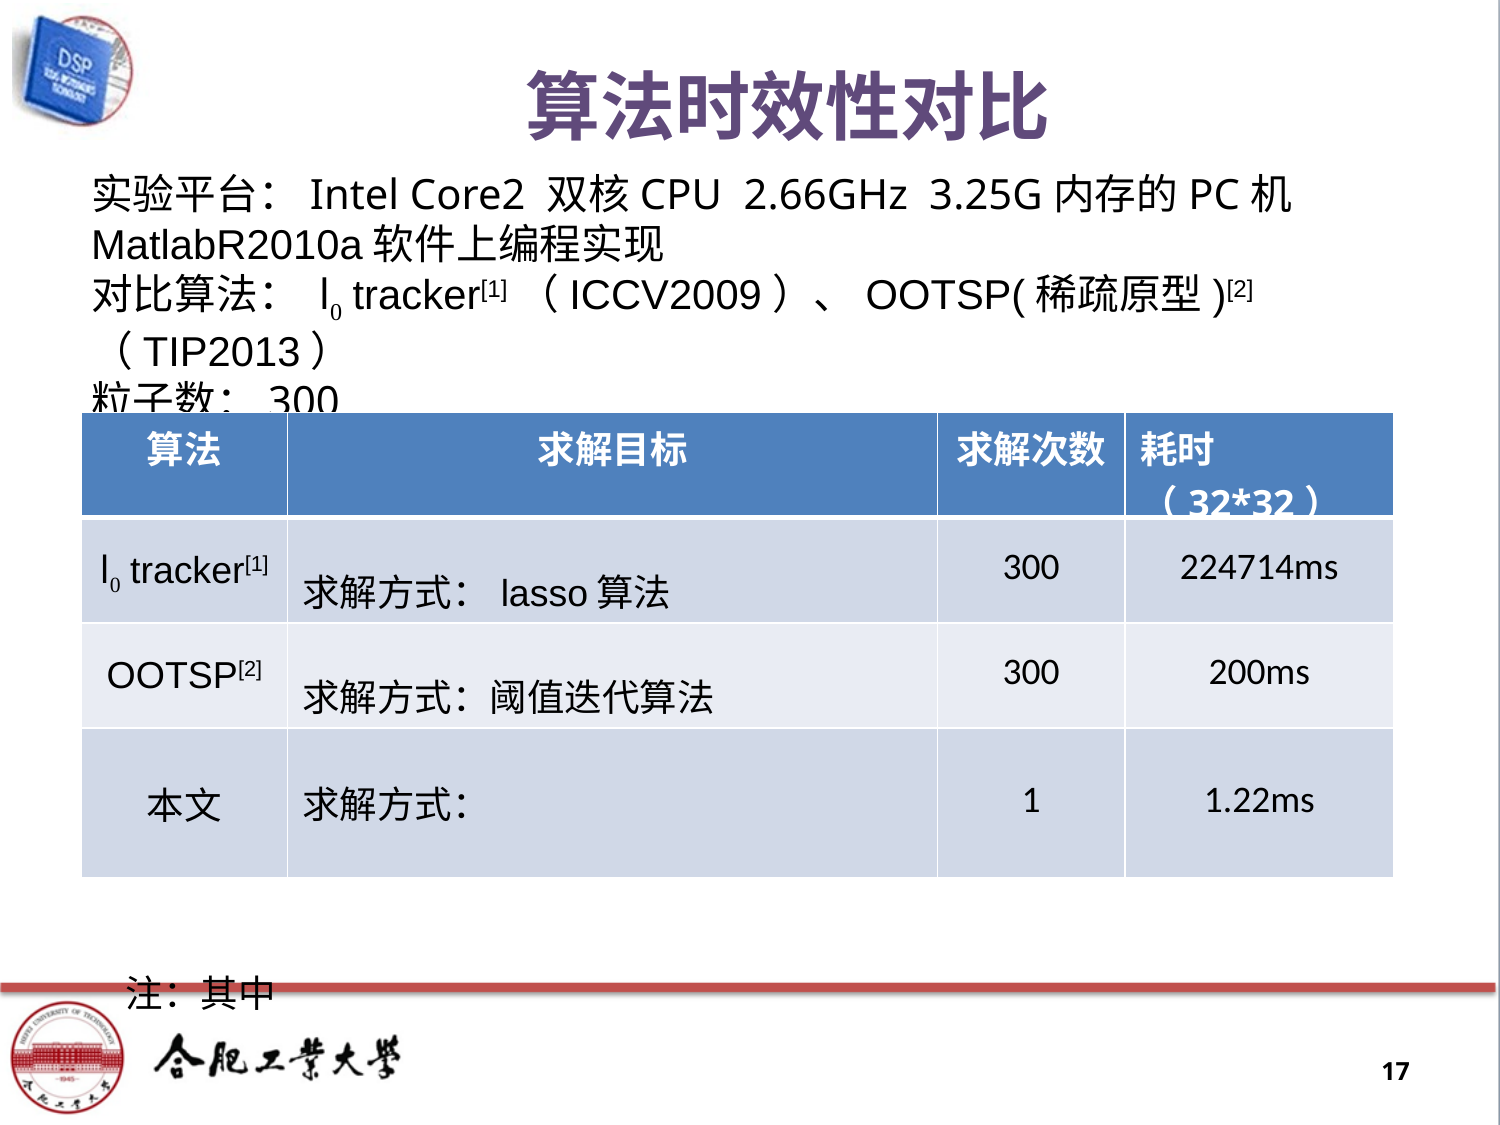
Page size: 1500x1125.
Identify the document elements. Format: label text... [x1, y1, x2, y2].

picture [0, 0, 1500, 1125]
text_box 算法时效性对比 [487, 52, 1088, 157]
slide_number 17 [1074, 1042, 1425, 1103]
